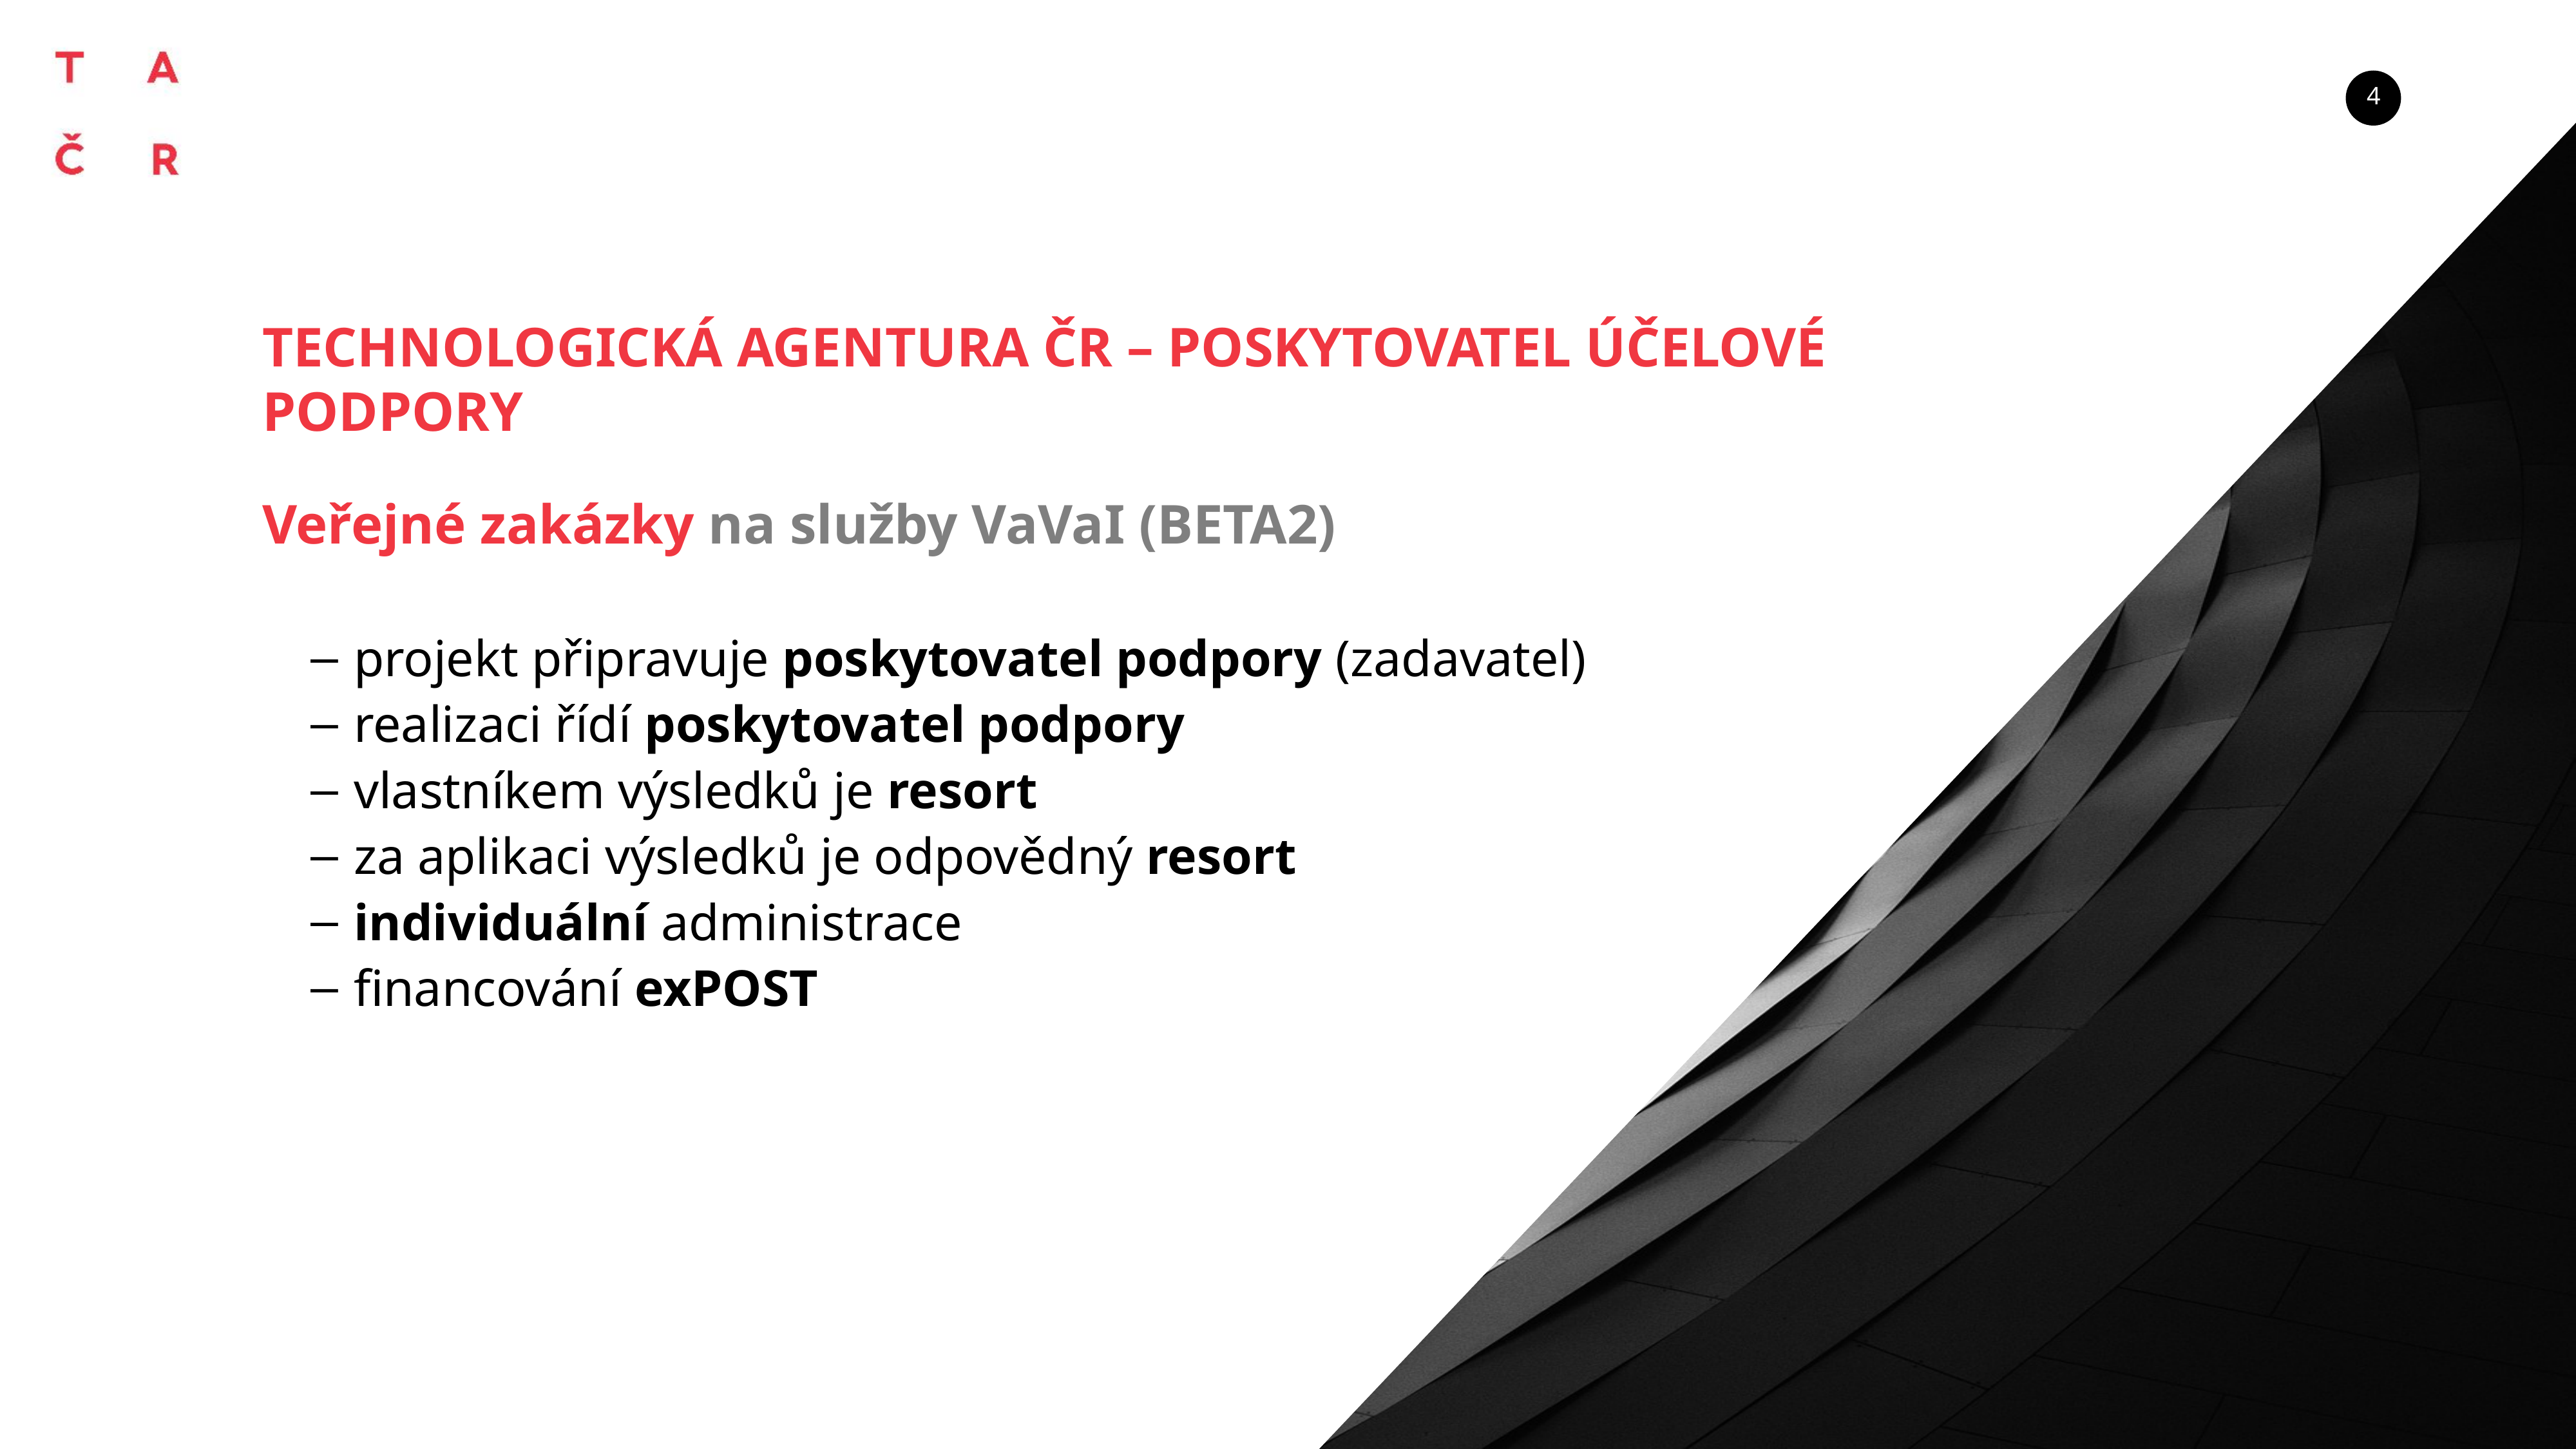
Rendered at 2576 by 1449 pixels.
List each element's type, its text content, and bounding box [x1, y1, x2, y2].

text_box Veřejné zakázky na služby VaVaI (BETA2) projekt připravuje poskytovatel podpory (zadavatel) realizaci řídí poskytovatel podpory vlastníkem výsledků je resort za aplikaci výsledků je odpovědný resort individuální administrace financování exPOST [253, 485, 1284, 1021]
picture [3, 0, 231, 227]
picture [1284, 122, 2576, 1449]
text_box TECHNOLOGICKÁ AGENTURA ČR – POSKYTOVATEL ÚČELOVÉ PODPORY [253, 308, 1284, 447]
